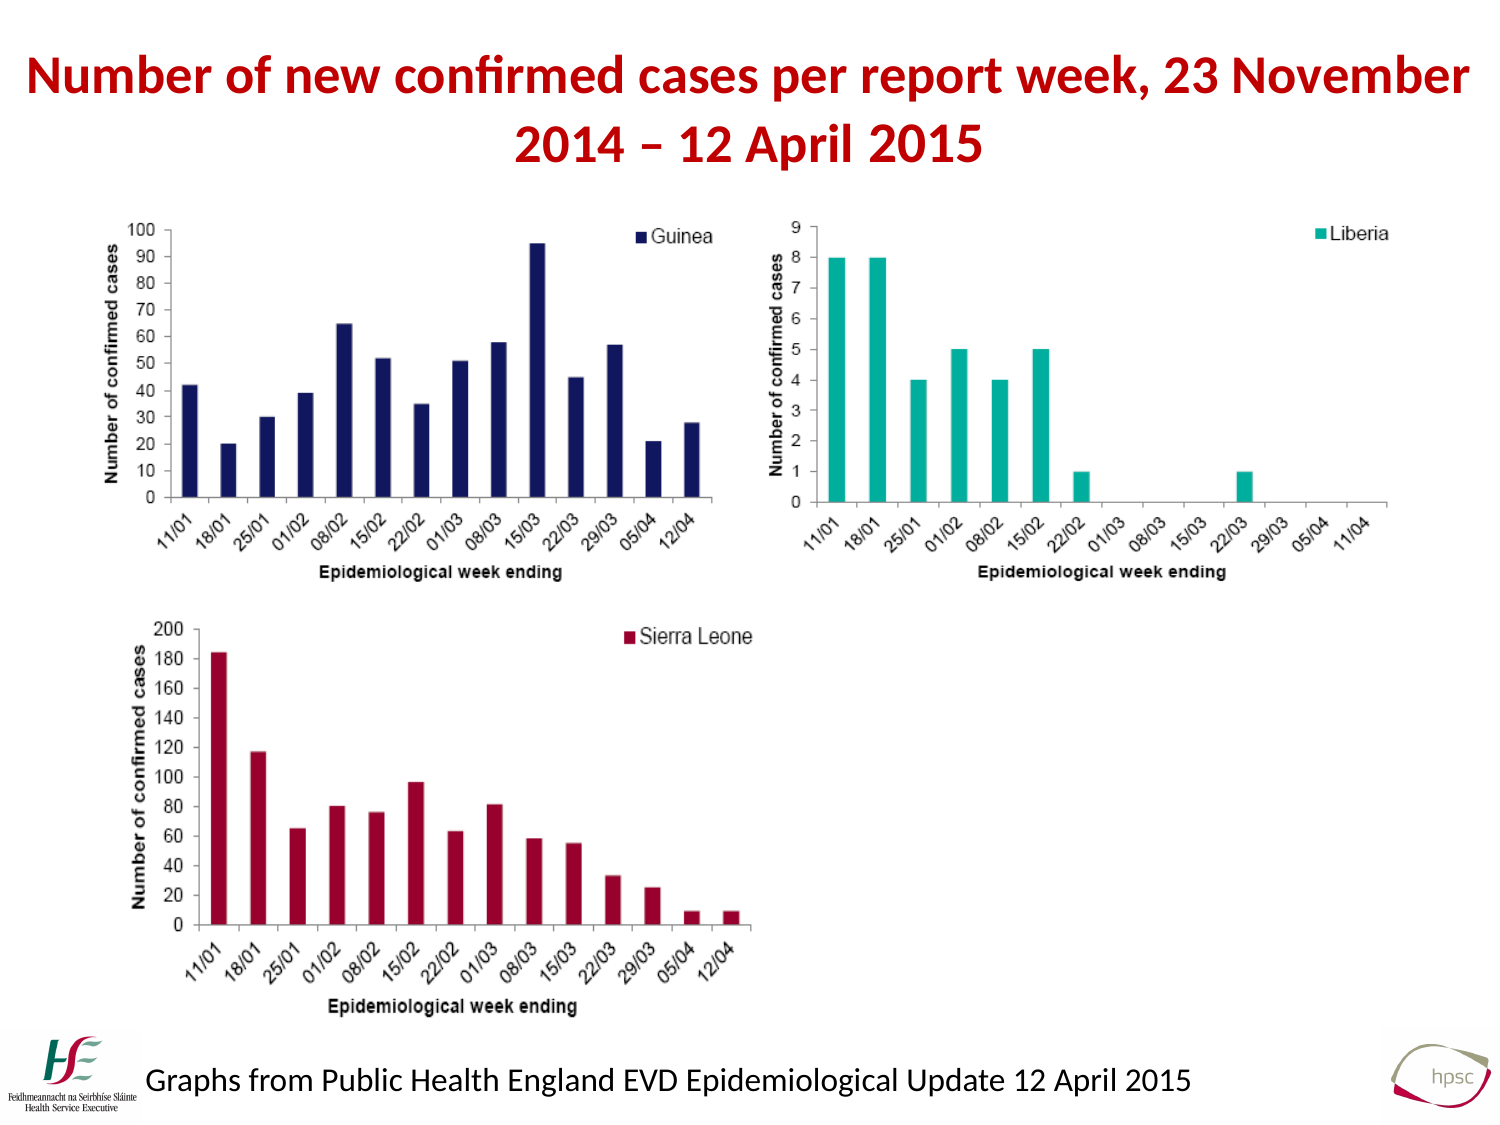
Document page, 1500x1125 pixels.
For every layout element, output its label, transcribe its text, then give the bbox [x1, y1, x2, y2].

picture [763, 212, 1400, 587]
title Number of new confirmed cases per report week, 23 November 2014 – 12 April 2015 [0, 30, 1500, 183]
picture [0, 609, 764, 1125]
picture [100, 212, 721, 587]
text_box Graphs from Public Health England EVD Epidemiological Update 12 April 2015 [130, 1050, 1371, 1105]
picture [1381, 1027, 1500, 1125]
